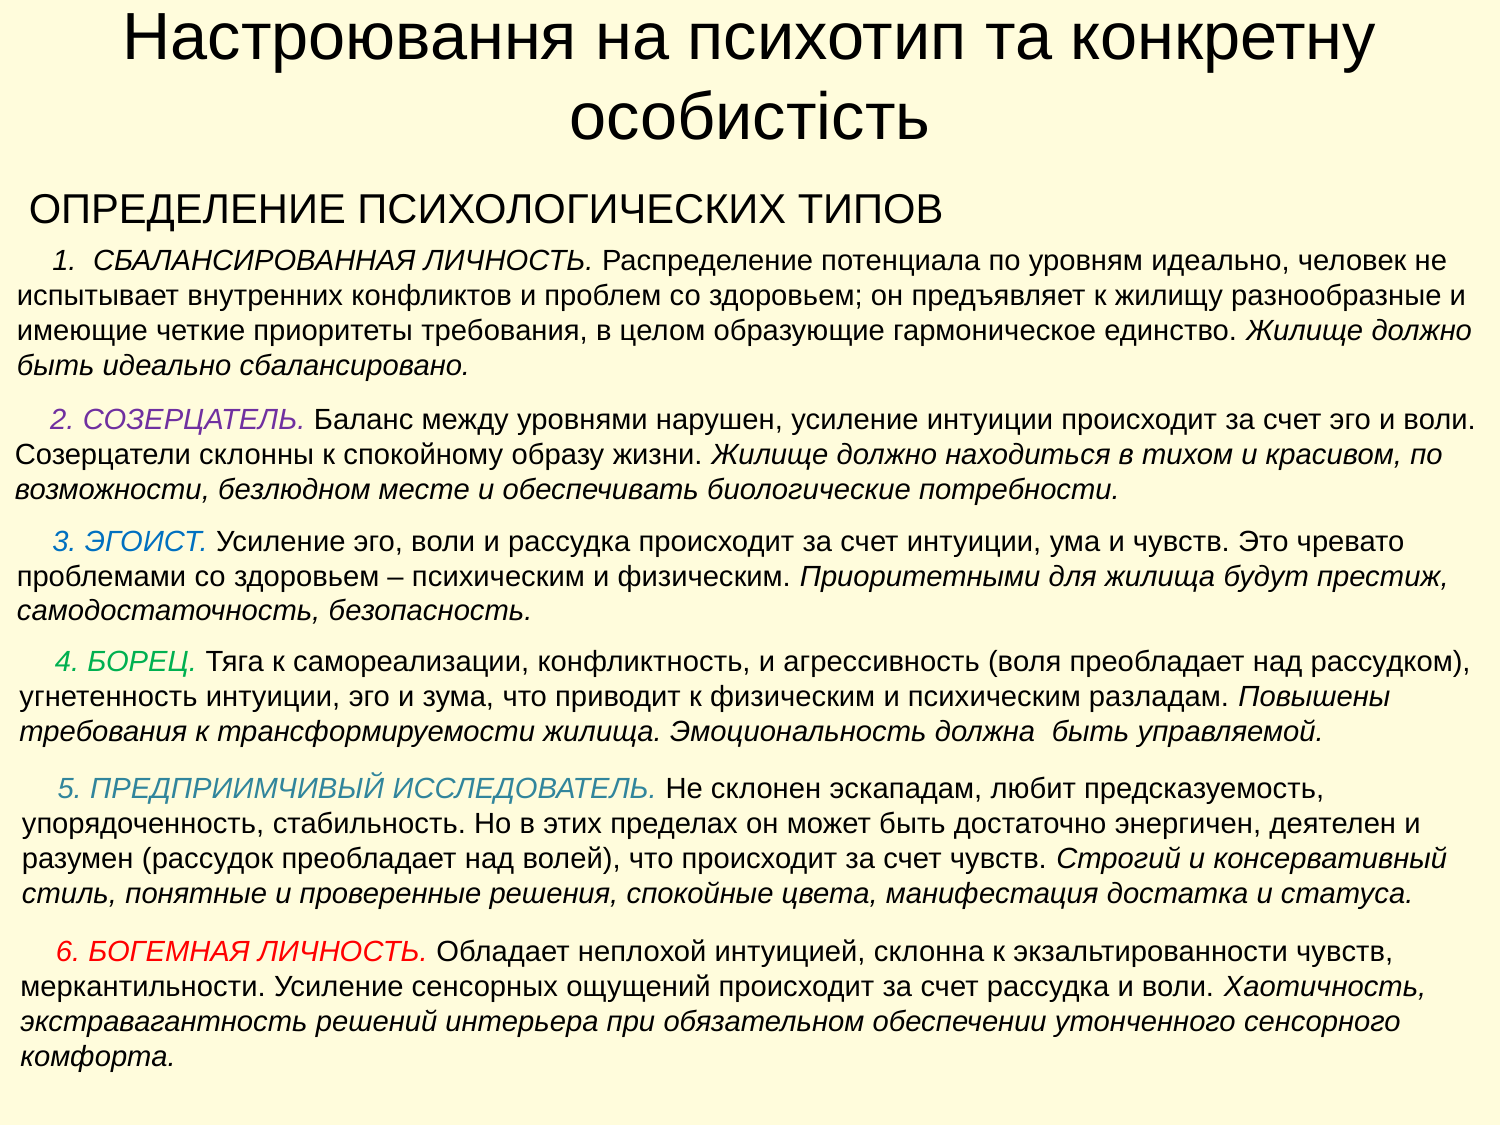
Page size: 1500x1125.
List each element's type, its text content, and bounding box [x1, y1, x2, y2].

text_box 5. ПРЕДПРИИМЧИВЫЙ ИССЛЕДОВАТЕЛЬ. Не склонен эскападам, любит предсказуемость, упорядоченность, стабильность. Но в этих пределах он может быть достаточно энергичен, деятелен и разумен (рассудок преобладает над волей), что происходит за счет чувств. Строгий и консервативный стиль, понятные и проверенные решения, спокойные цвета, манифестация достатка и статуса. [7, 761, 1500, 917]
text_box 2. СОЗЕРЦАТЕЛЬ. Баланс между уровнями нарушен, усиление интуиции происходит за счет эго и воли. Созерцатели склонны к спокойному образу жизни. Жилище должно находиться в тихом и красивом, по возможности, безлюдном месте и обеспечивать биологические потребности. [0, 393, 1500, 513]
text_box 4. БОРЕЦ. Тяга к самореализации, конфликтность, и агрессивность (воля преобладает над рассудком), угнетенность интуиции, эго и зума, что приводит к физическим и психическим разладам. Повышены требования к трансформируемости жилища. Эмоциональность должна быть управляемой. [4, 634, 1500, 755]
text_box 3. ЭГОИСТ. Усиление эго, воли и рассудка происходит за счет интуиции, ума и чувств. Это чревато проблемами со здоровьем – психическим и физическим. Приоритетными для жилища будут престиж, самодостаточность, безопасность. [2, 514, 1500, 634]
text_box Настроювання на психотип та конкретну особистість [41, 19, 1459, 153]
picture [0, 0, 1500, 393]
text_box 1. СБАЛАНСИРОВАННАЯ ЛИЧНОСТЬ. Распределение потенциала по уровням идеально, человек не испытывает внутренних конфликтов и проблем со здоровьем; он предъявляет к жилищу разнообразные и имеющие четкие приоритеты требования, в целом образующие гармоническое единство. Жилище должно быть идеально сбалансировано. [2, 234, 1500, 389]
text_box 6. БОГЕМНАЯ ЛИЧНОСТЬ. Обладает неплохой интуицией, склонна к экзальтированности чувств, меркантильности. Усиление сенсорных ощущений происходит за счет рассудка и воли. Хаотичность, экстравагантность решений интерьера при обязательном обеспечении утонченного сенсорного комфорта. [5, 924, 1500, 1080]
title ОПРЕДЕЛЕНИЕ ПСИХОЛОГИЧЕСКИХ ТИПОВ [9, 180, 963, 234]
picture [0, 513, 1500, 1125]
